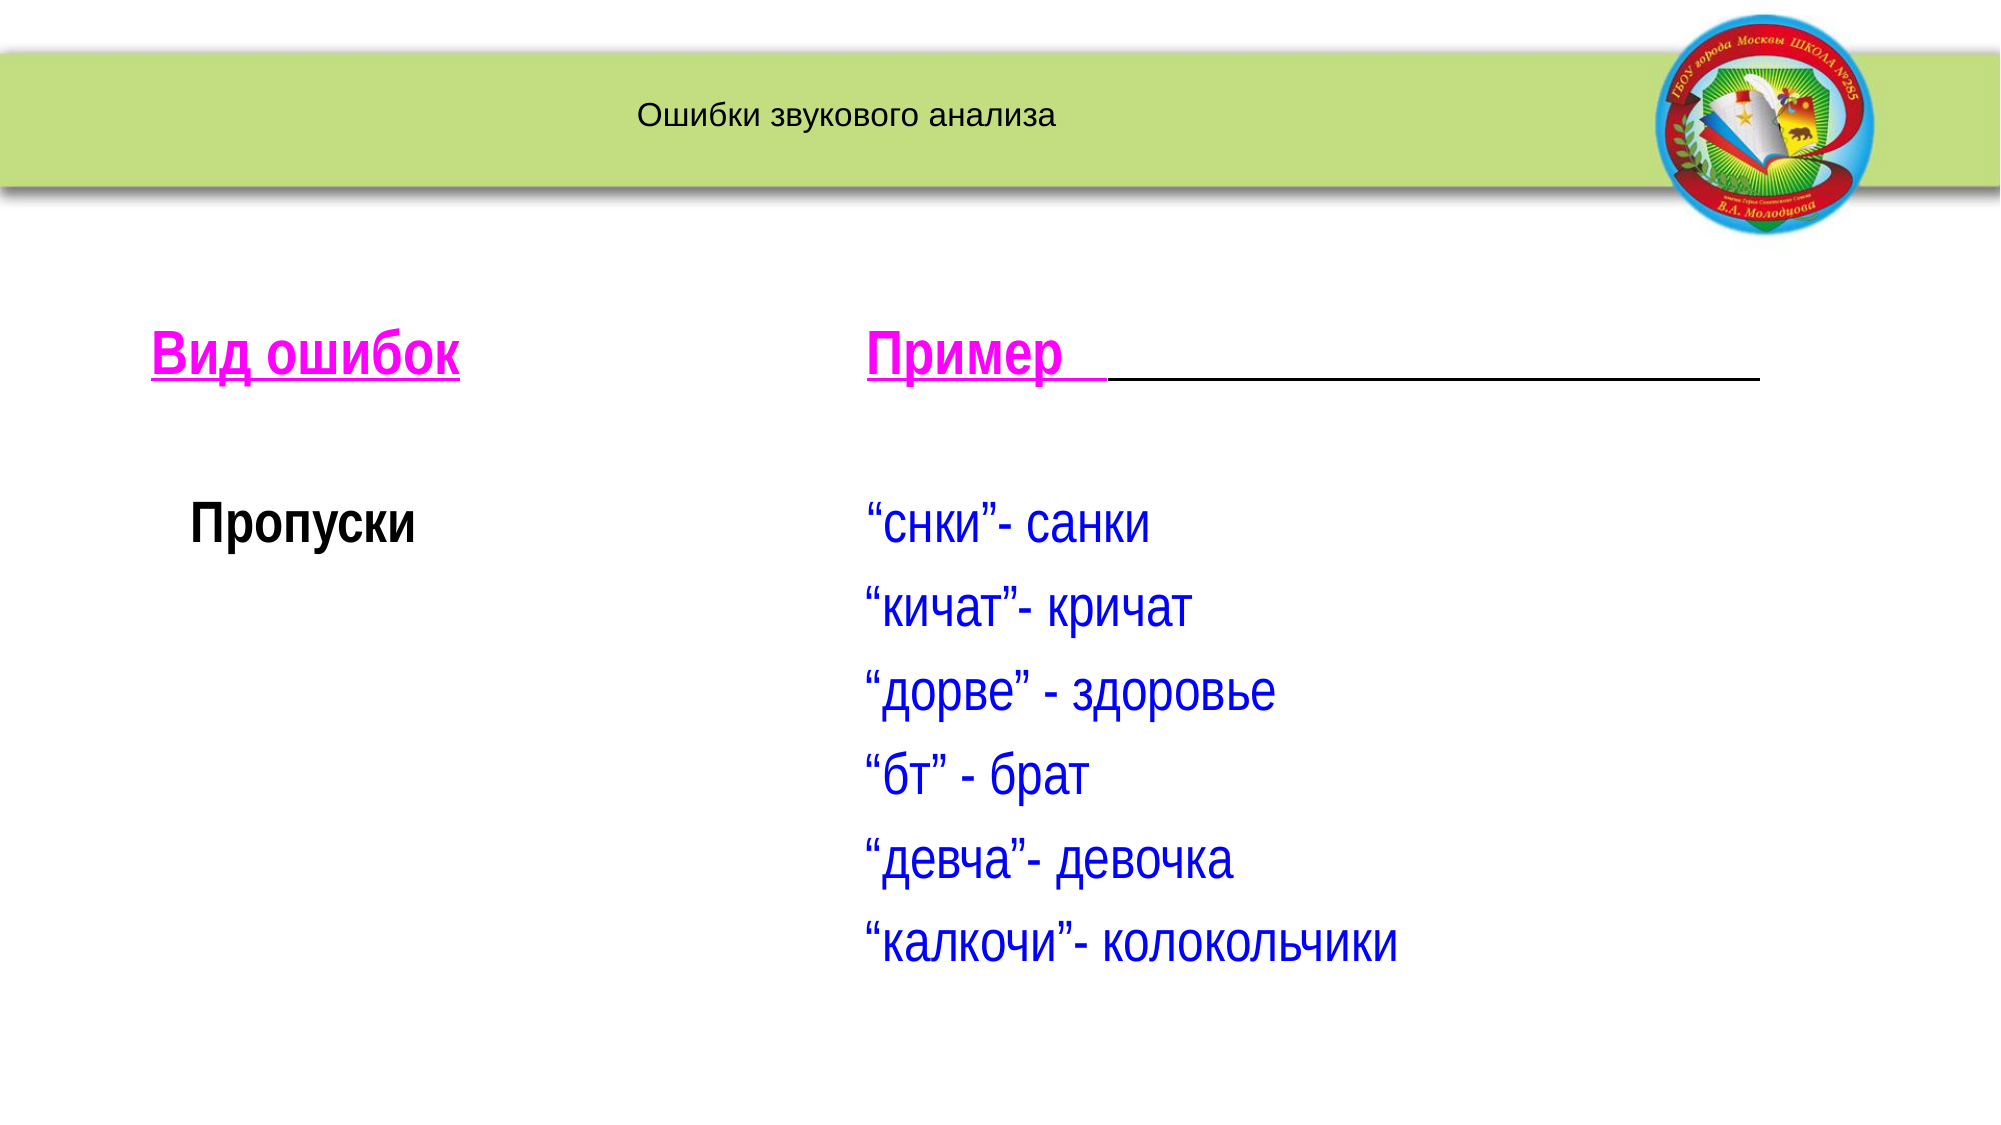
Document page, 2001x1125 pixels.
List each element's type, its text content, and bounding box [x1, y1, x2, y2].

picture [0, 0, 2001, 1125]
list Вид ошибок Пример Пропуски “снки”- санки “кичат”- кричат “дорве” - здоровье “бт” - брат “девча”- девочка “калкочи”- колокольчики [98, 229, 1777, 1059]
title Ошибки звукового анализа [53, 52, 1632, 182]
